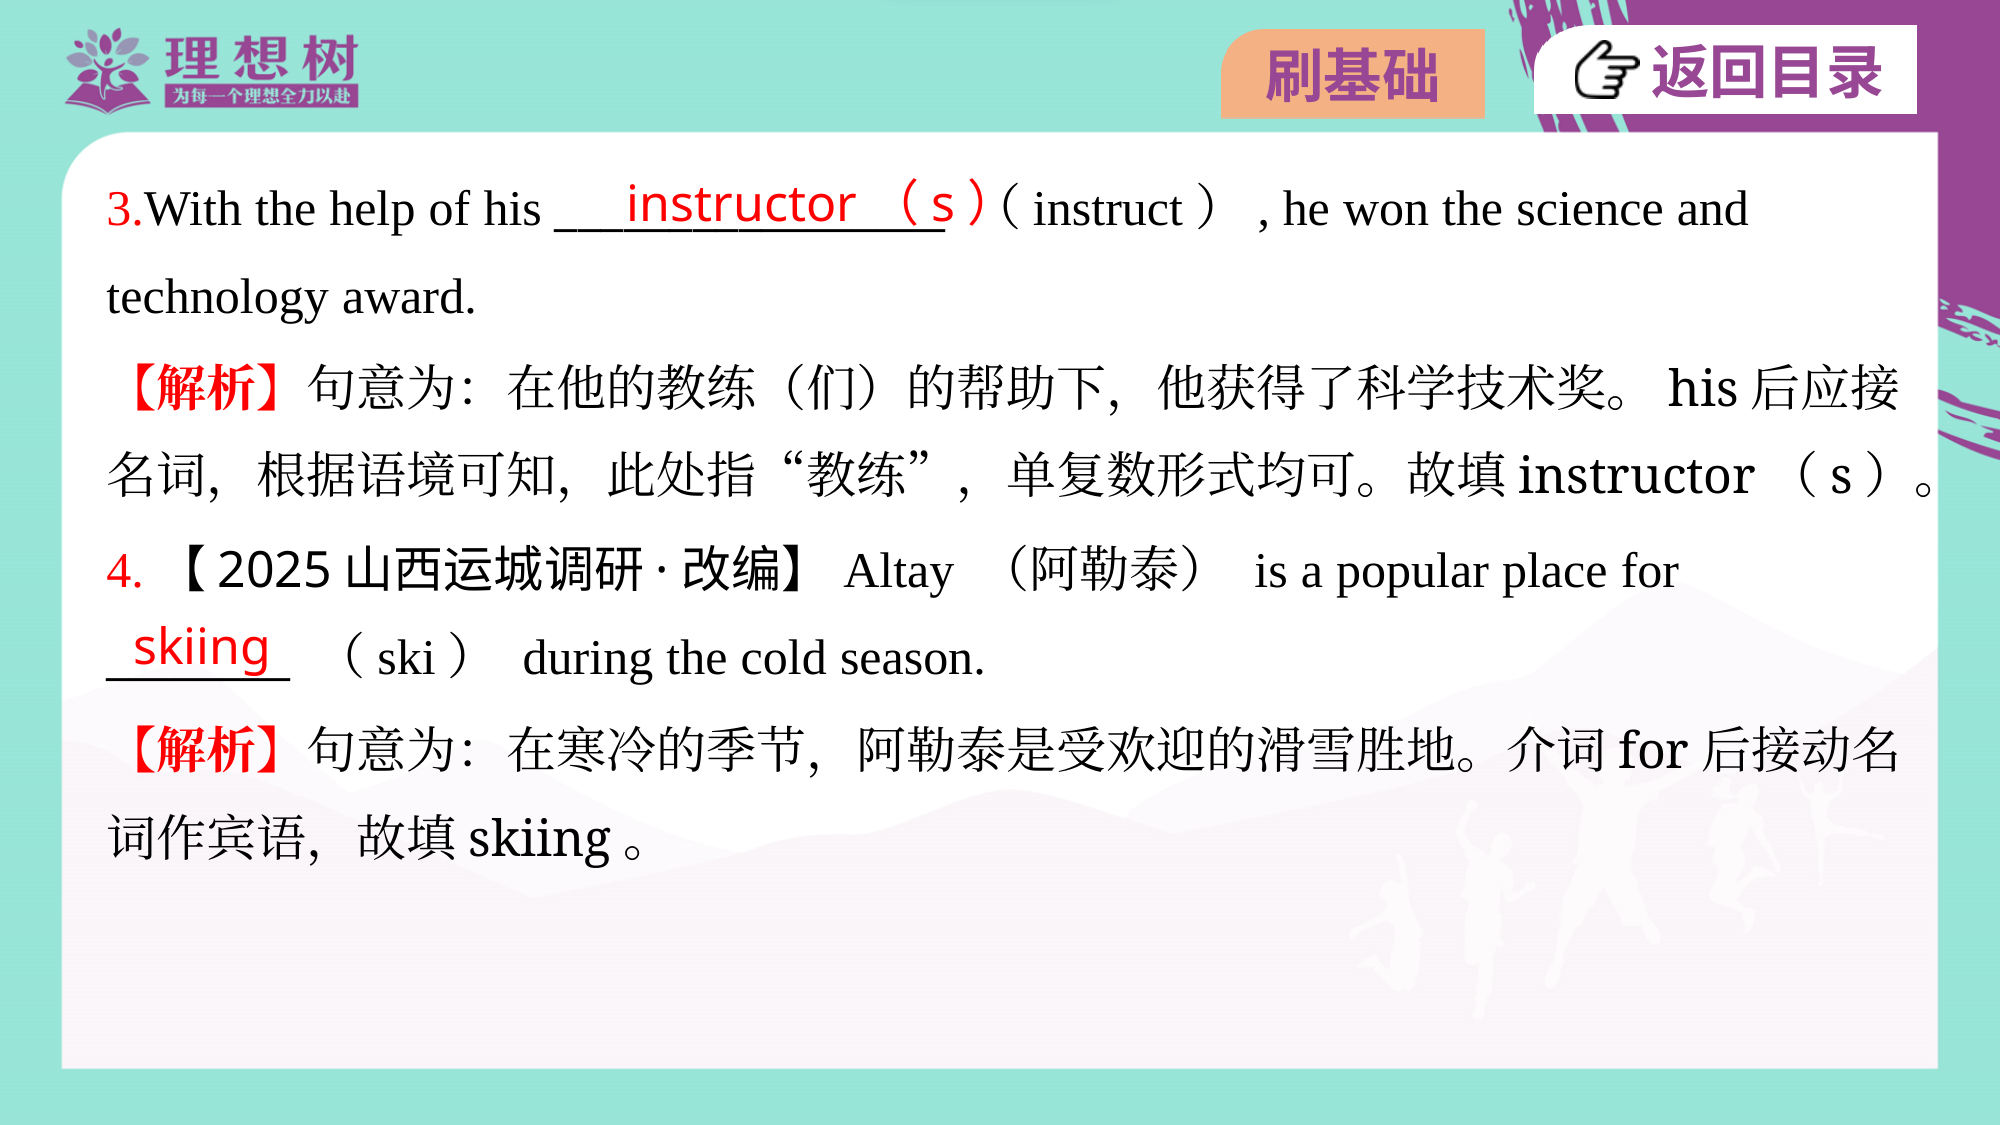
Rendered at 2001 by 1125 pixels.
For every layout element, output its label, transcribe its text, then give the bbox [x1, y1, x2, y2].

text_box 3.With the help of his _________________ （instruct）, he won the science and technology award. [106, 143, 1895, 314]
text_box instructor（s） [616, 139, 1028, 221]
text_box 【解析】句意为：在他的教练（们）的帮助下，他获得了科学技术奖。his后应接 名词，根据语境可知，此处指“教练”，单复数形式均可。故填instructor（s）。 [106, 324, 1895, 495]
picture [0, 0, 2000, 1125]
text_box 【解析】句意为：在寒冷的季节，阿勒泰是受欢迎的滑雪胜地。介词for后接动名 词作宾语，故填skiing。 [106, 686, 1895, 857]
text_box 4.【2025山西运城调研·改编】Altay （阿勒泰） is a popular place for ________ （ski） during the cold season. [106, 505, 1895, 676]
text_box skiing [109, 587, 296, 665]
